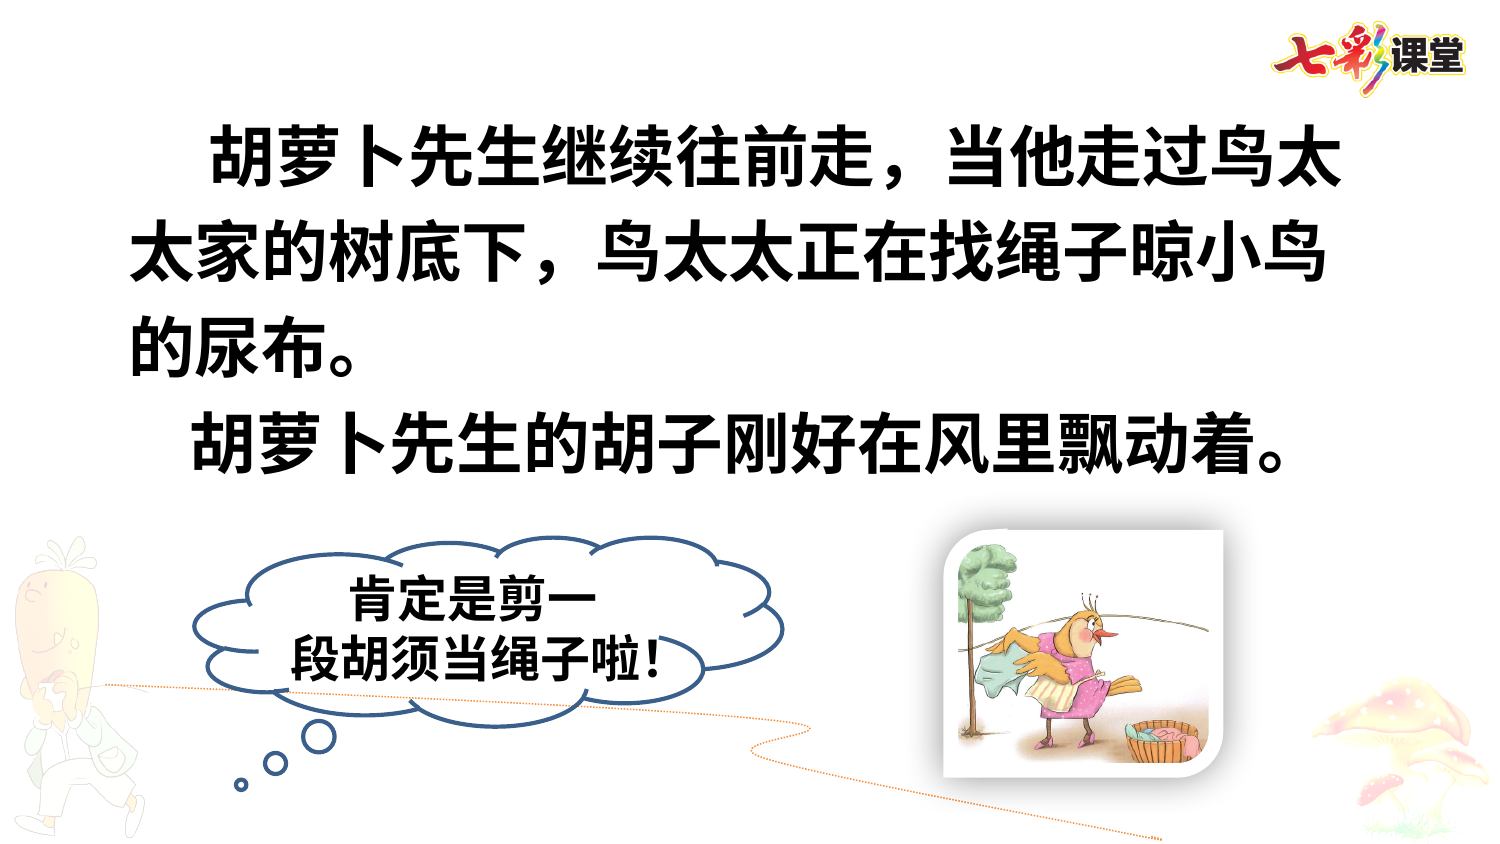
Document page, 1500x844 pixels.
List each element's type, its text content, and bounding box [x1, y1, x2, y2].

picture [1269, 20, 1468, 98]
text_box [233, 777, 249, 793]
picture [950, 536, 1217, 771]
text_box 肯定是剪一段胡须当绳子啦！ [192, 535, 785, 729]
text_box 胡萝卜先生继续往前走，当他走过鸟太太家的树底下，鸟太太正在找绳子晾小鸟的尿布。 胡萝卜先生的胡子刚好在风里飘动着。 [113, 91, 1411, 490]
text_box 肯定是剪一段胡须当绳子啦！ [262, 750, 289, 777]
text_box 肯定是剪一段胡须当绳子啦！ [301, 718, 337, 755]
